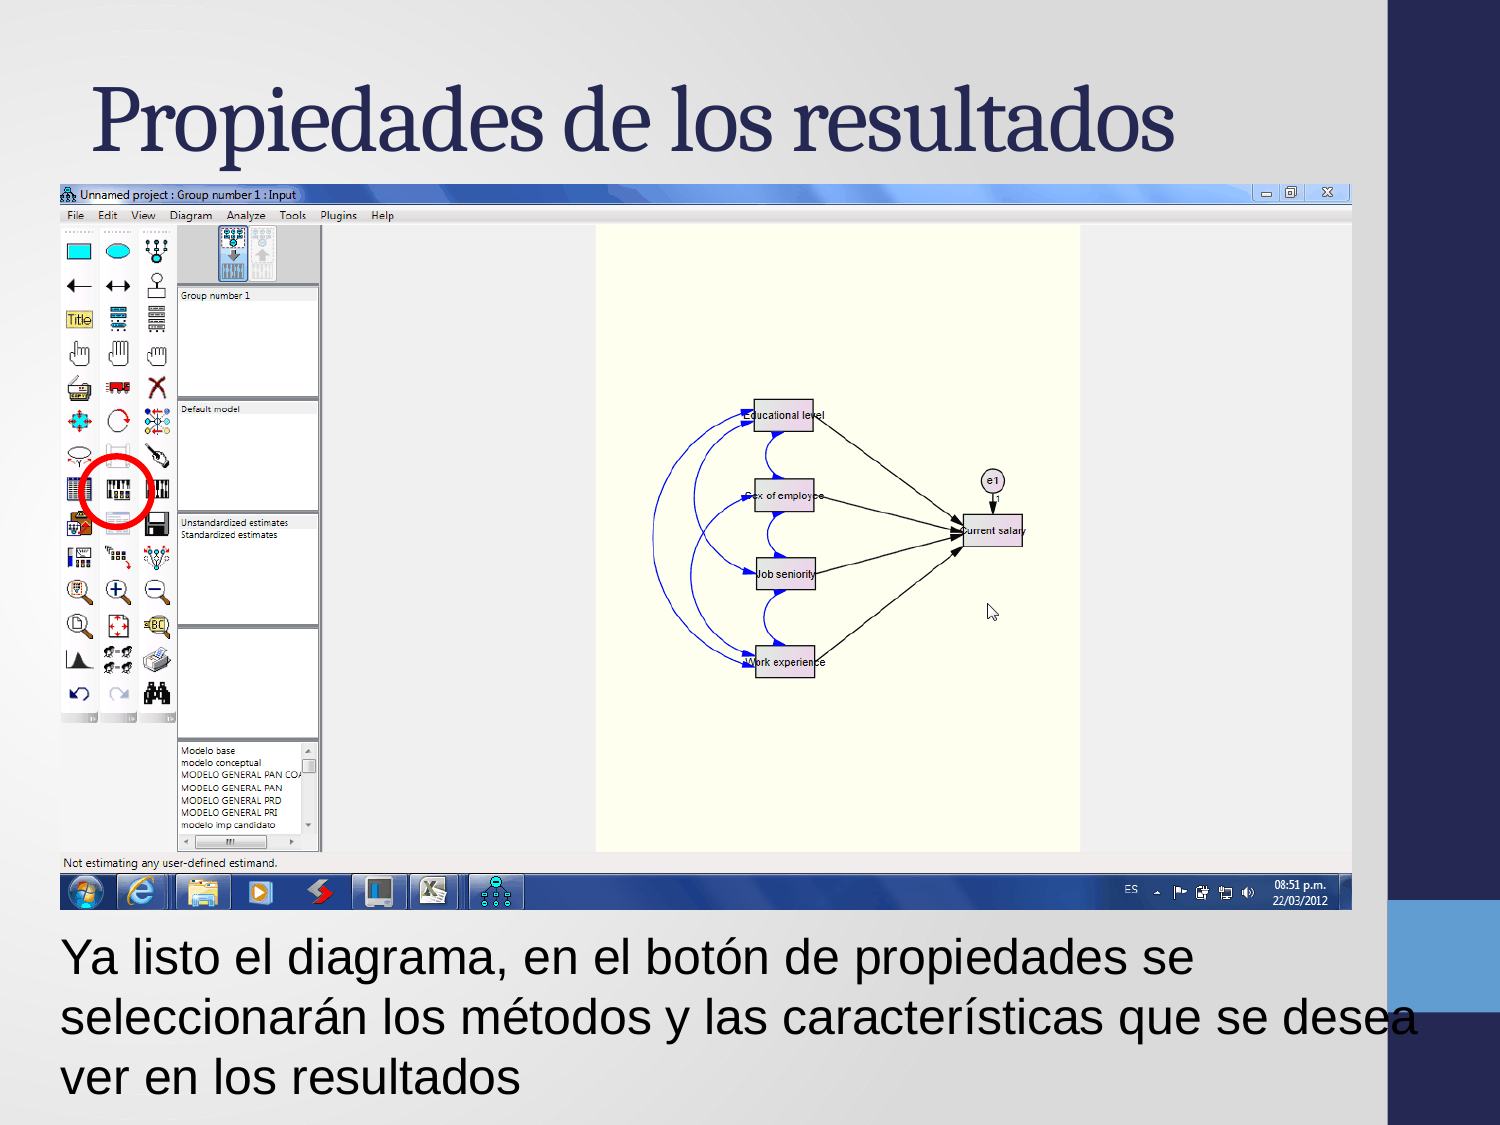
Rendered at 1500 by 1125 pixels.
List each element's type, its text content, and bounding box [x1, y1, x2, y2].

title Propiedades de los resultados [75, 19, 1425, 207]
text_box Ya listo el diagrama, en el botón de propiedades se seleccionarán los métodos y las características que se desea ver en los resultados [46, 916, 1436, 1112]
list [60, 184, 1352, 911]
